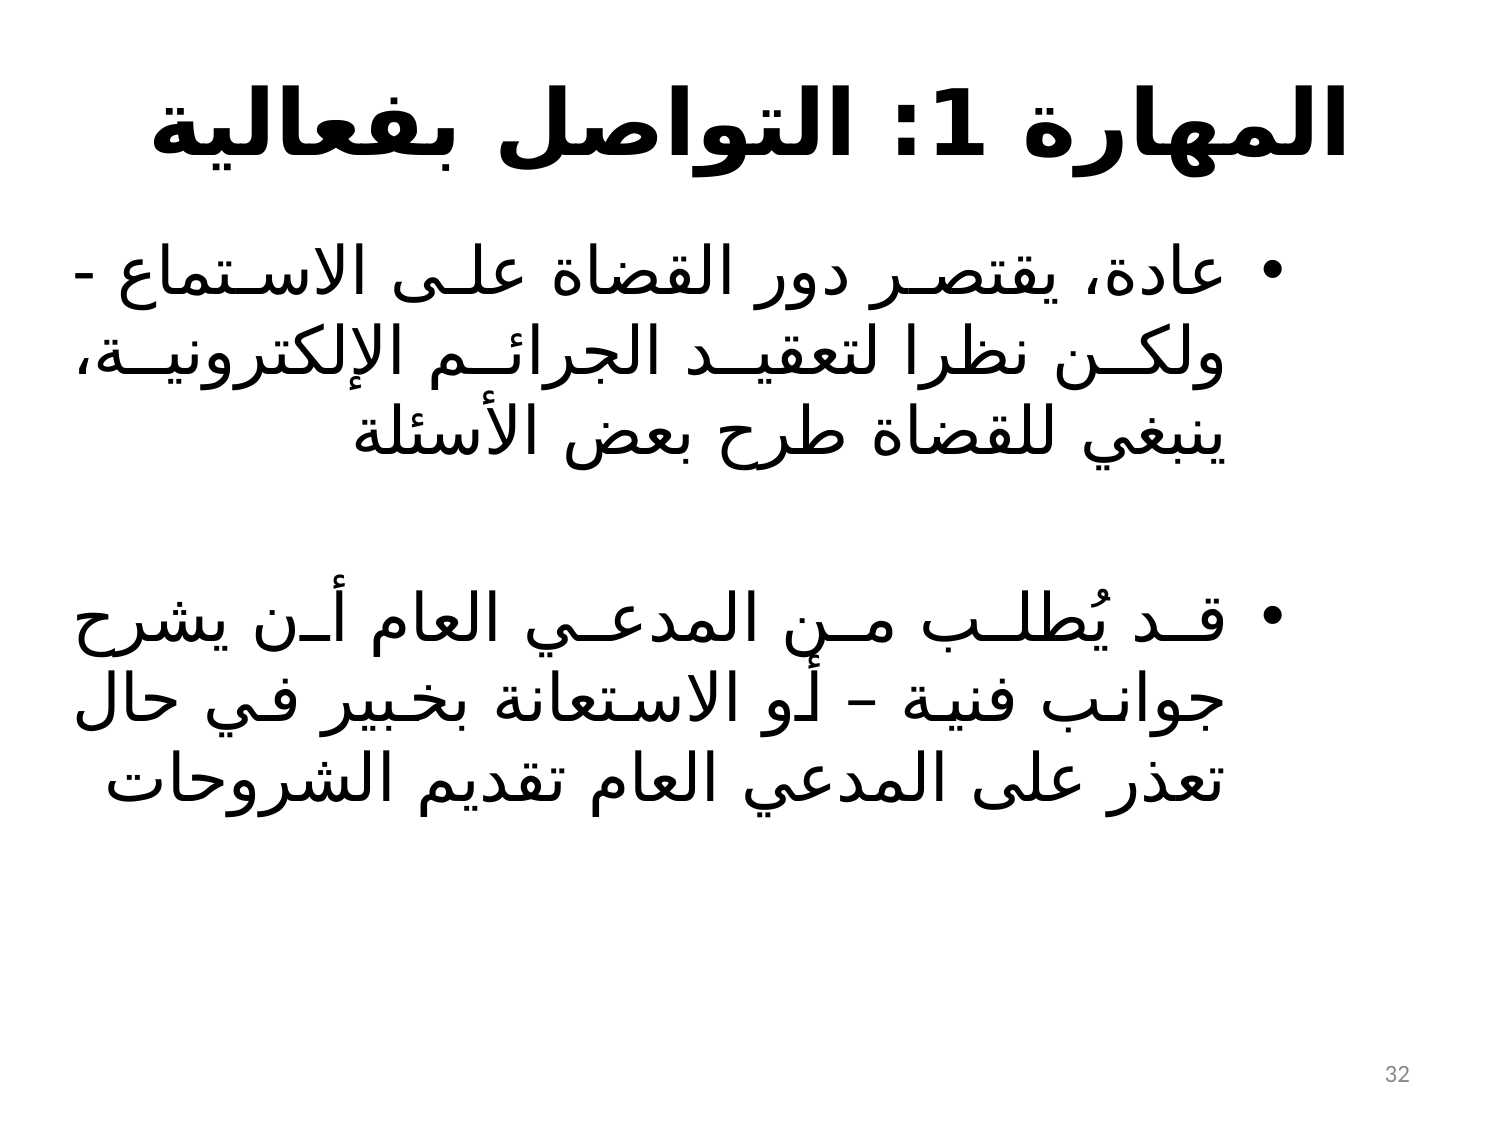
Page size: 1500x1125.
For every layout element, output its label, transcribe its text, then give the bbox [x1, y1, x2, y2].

slide_number 32 [1074, 1042, 1425, 1103]
title المهارة 1: التواصل بفعالية [75, 24, 1425, 213]
text_box عادة، يقتصر دور القضاة على الاستماع - ولكن نظرا لتعقيد الجرائم الإلكترونية، ينبغي للقضاة طرح بعض الأسئلة قد يُطلب من المدعي العام أن يشرح جوانب فنية – أو الاستعانة بخبير في حال تعذر على المدعي العام تقديم الشروحات [57, 220, 1300, 1097]
